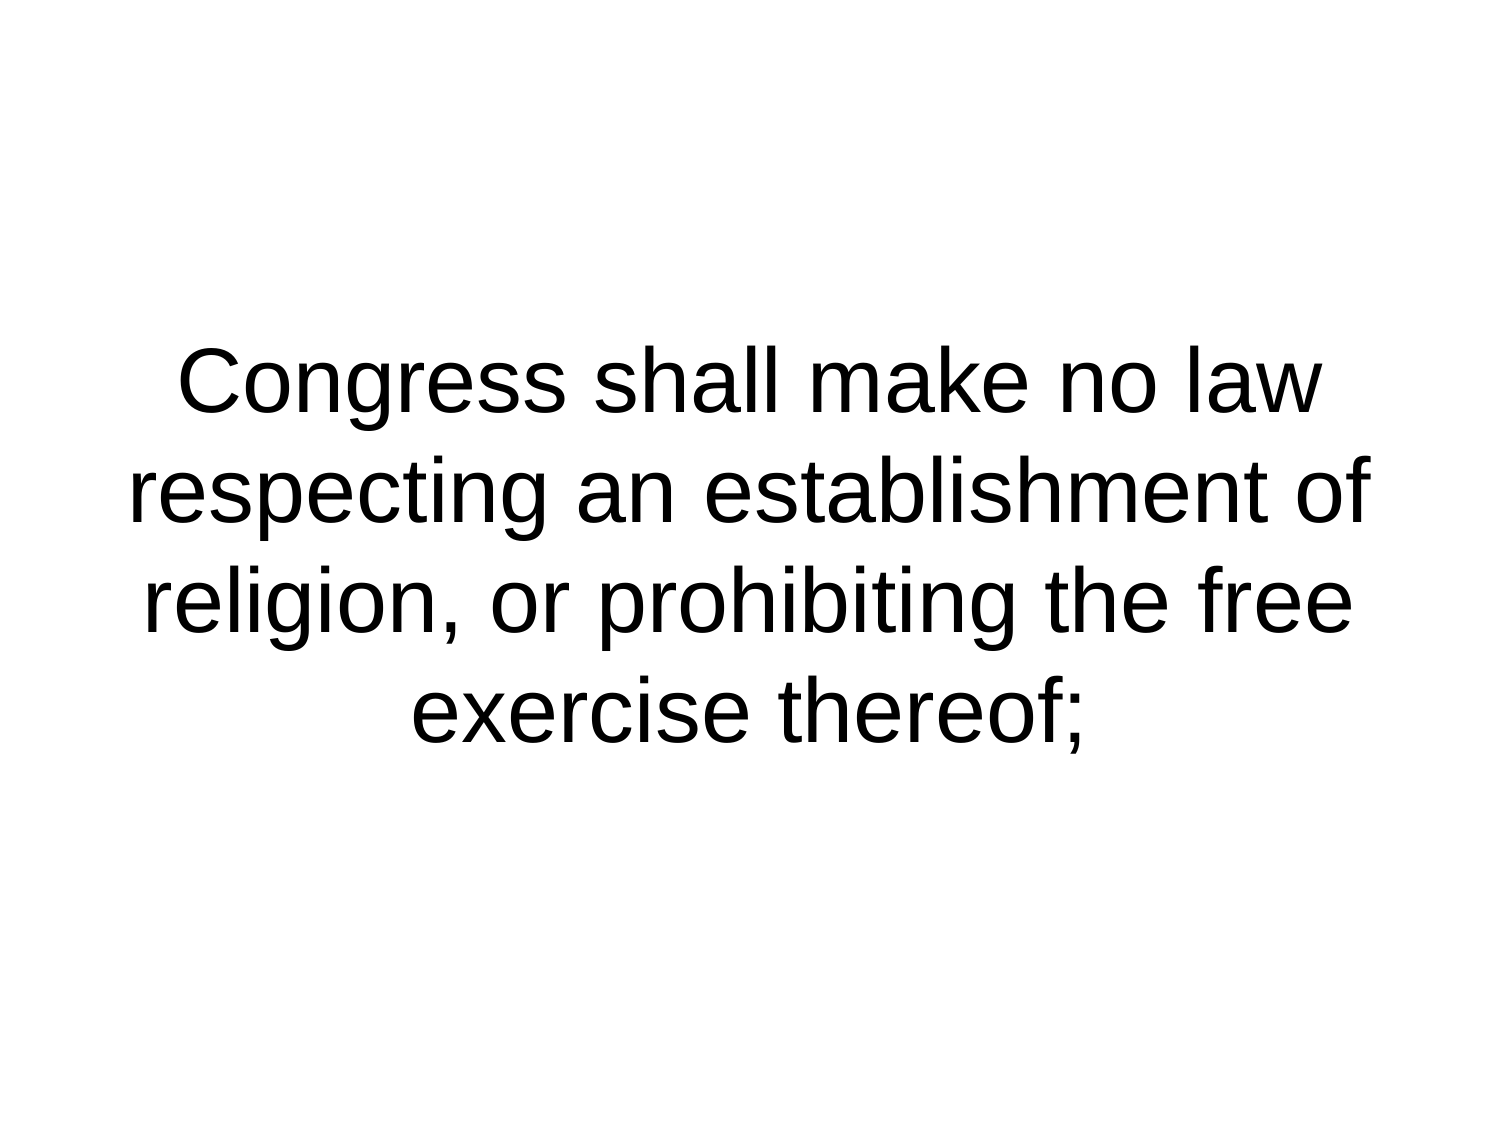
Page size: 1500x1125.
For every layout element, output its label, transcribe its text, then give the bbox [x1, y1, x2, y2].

title Congress shall make no law respecting an establishment of religion, or prohibiting the free exercise thereof; [74, 44, 1426, 1038]
